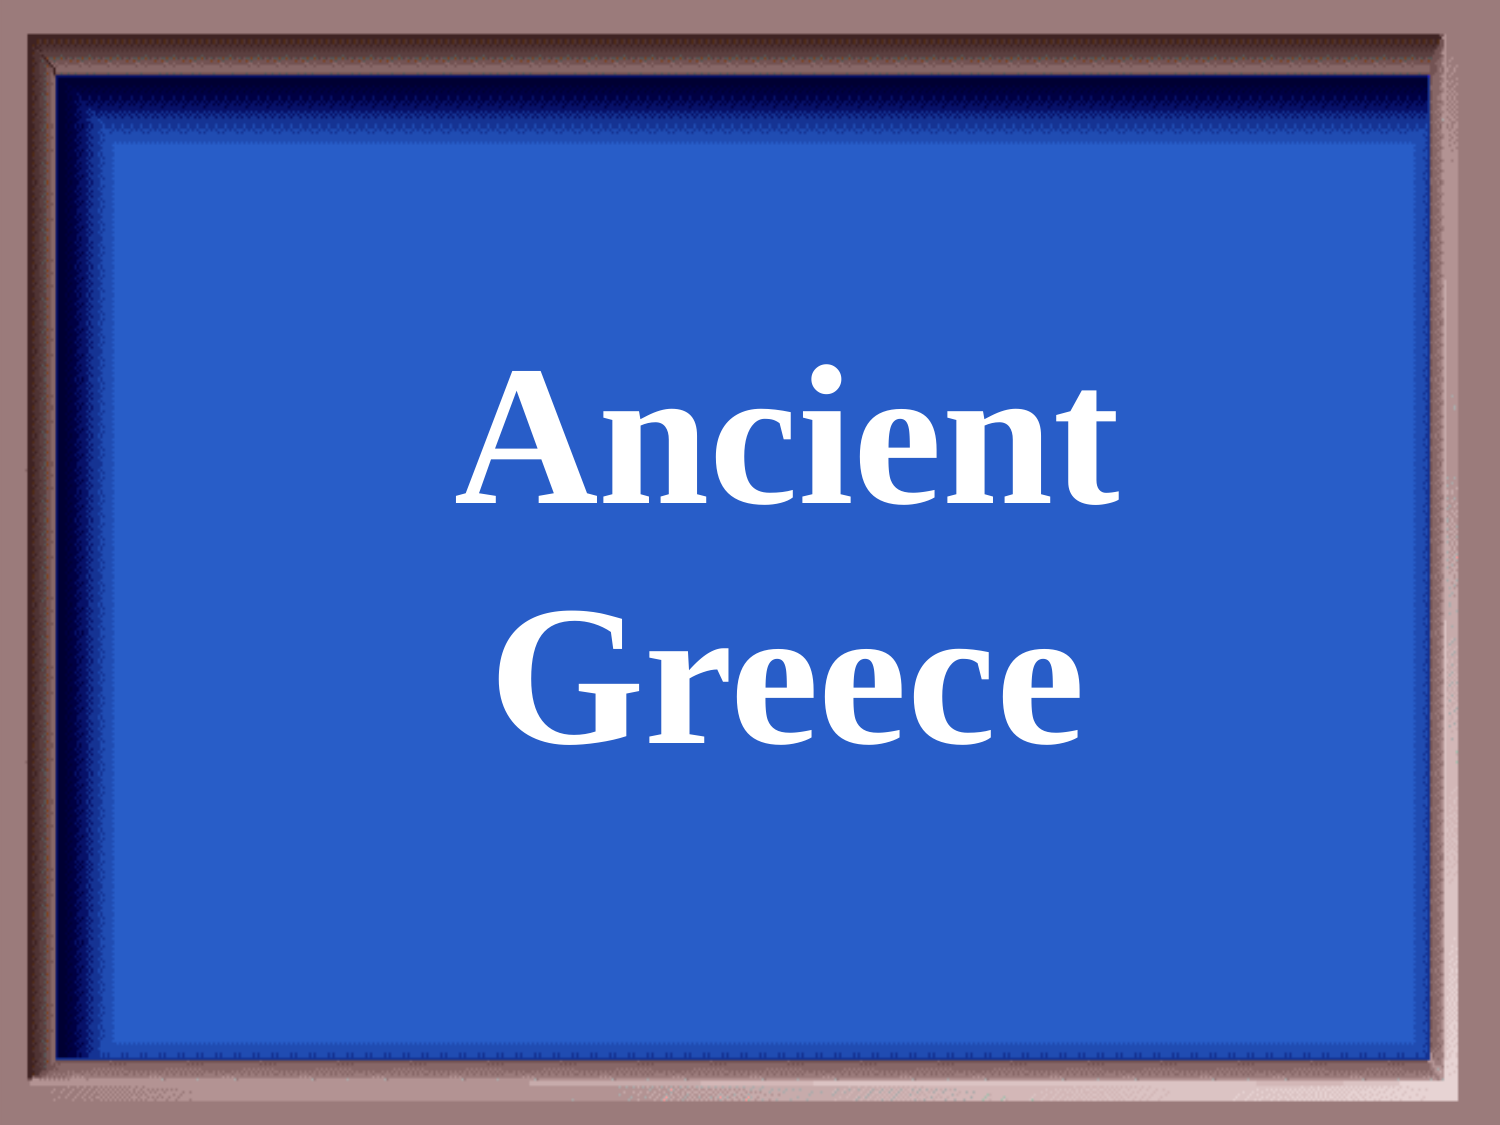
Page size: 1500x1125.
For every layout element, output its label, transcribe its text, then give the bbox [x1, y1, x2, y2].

picture [0, 0, 1500, 1125]
title Ancient Greece [150, 450, 1425, 638]
